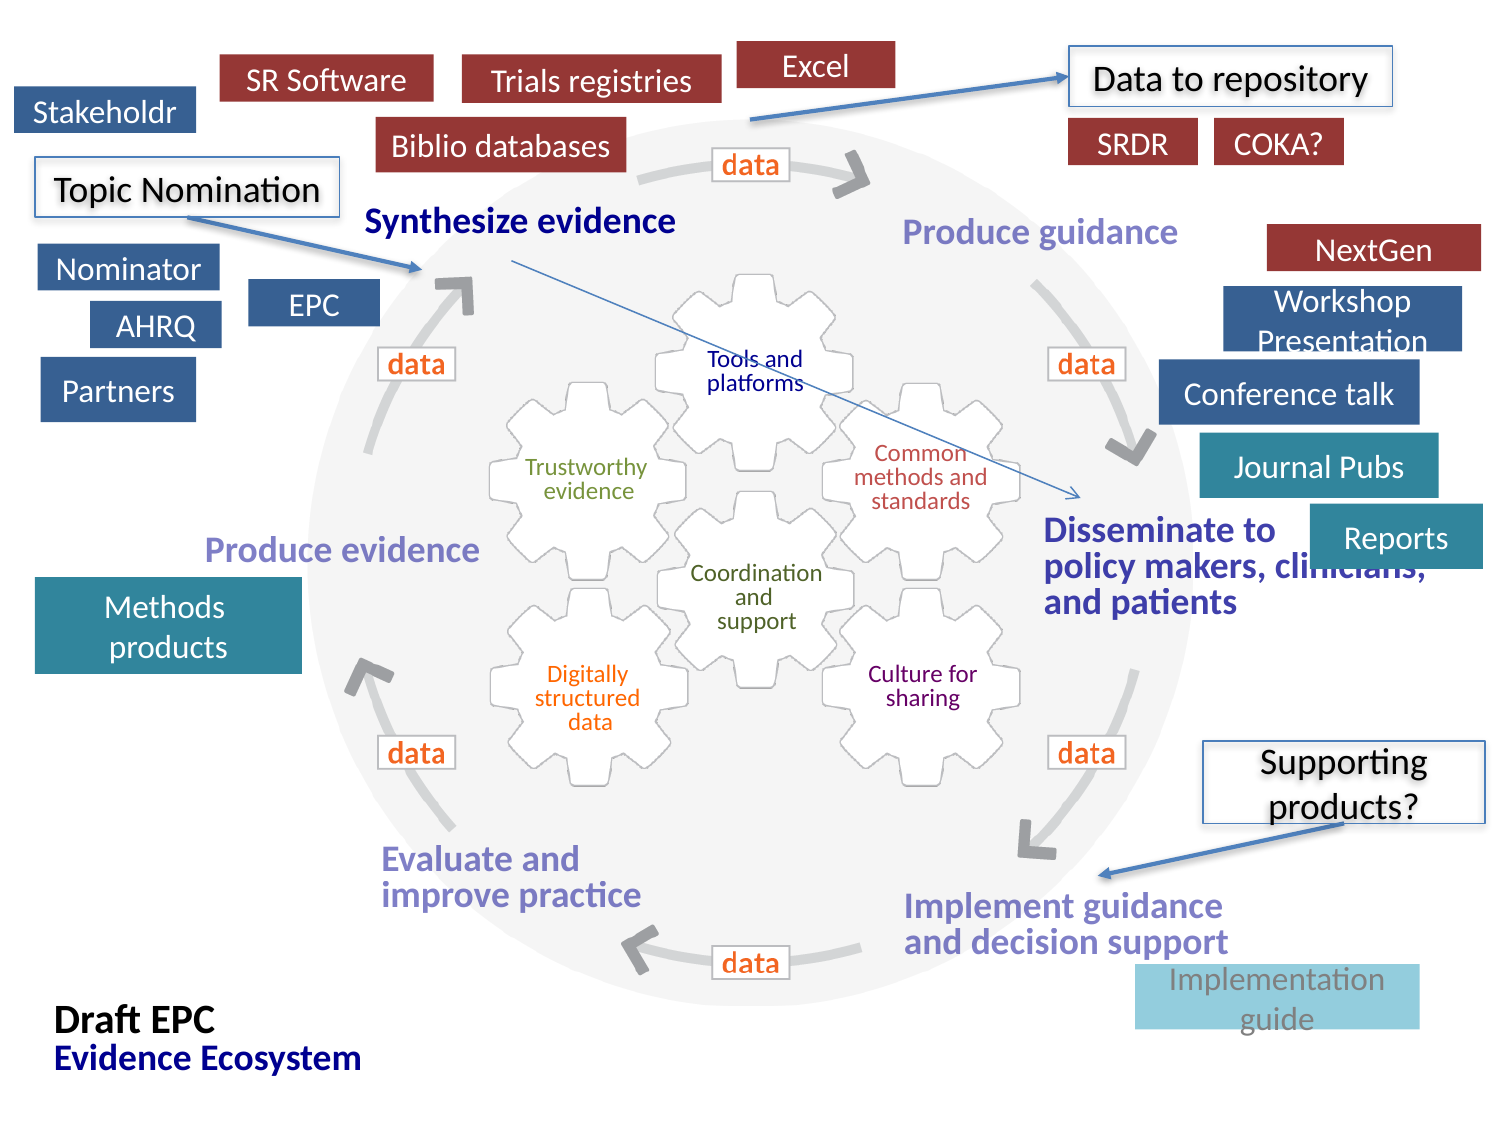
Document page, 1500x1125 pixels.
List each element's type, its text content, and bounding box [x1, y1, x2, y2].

text_box Disseminate to policy makers, clinicians, and patients [1198, 506, 1461, 630]
text_box Produce evidence [190, 526, 301, 575]
text_box Data to repository [1068, 45, 1393, 107]
text_box Reports [1308, 501, 1485, 571]
text_box SR Software [217, 52, 436, 104]
text_box Produce guidance [1198, 208, 1353, 260]
picture [306, 119, 1194, 1006]
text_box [1097, 740, 1486, 876]
text_box AHRQ [88, 299, 224, 350]
text_box NextGen [1265, 222, 1483, 273]
text_box SRDR [1076, 116, 1200, 167]
text_box Implement guidance and decision support [1198, 884, 1273, 962]
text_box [511, 260, 1081, 499]
text_box Stakeholdr [12, 84, 198, 135]
text_box Conference talk [1198, 357, 1422, 427]
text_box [34, 156, 423, 270]
text_box Workshop Presentation [1221, 284, 1464, 353]
text_box Excel [734, 39, 897, 90]
text_box Implementation guide [1133, 962, 1422, 1032]
text_box Draft EPC Evidence Ecosystem [39, 994, 541, 1086]
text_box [749, 76, 1070, 120]
text_box Journal Pubs [1198, 431, 1441, 500]
text_box Methods products [33, 575, 301, 676]
text_box Partners [39, 355, 198, 424]
text_box Nominator [35, 277, 222, 292]
text_box EPC [246, 277, 301, 328]
text_box COKA? [1212, 116, 1346, 167]
text_box Trials registries [460, 52, 724, 105]
